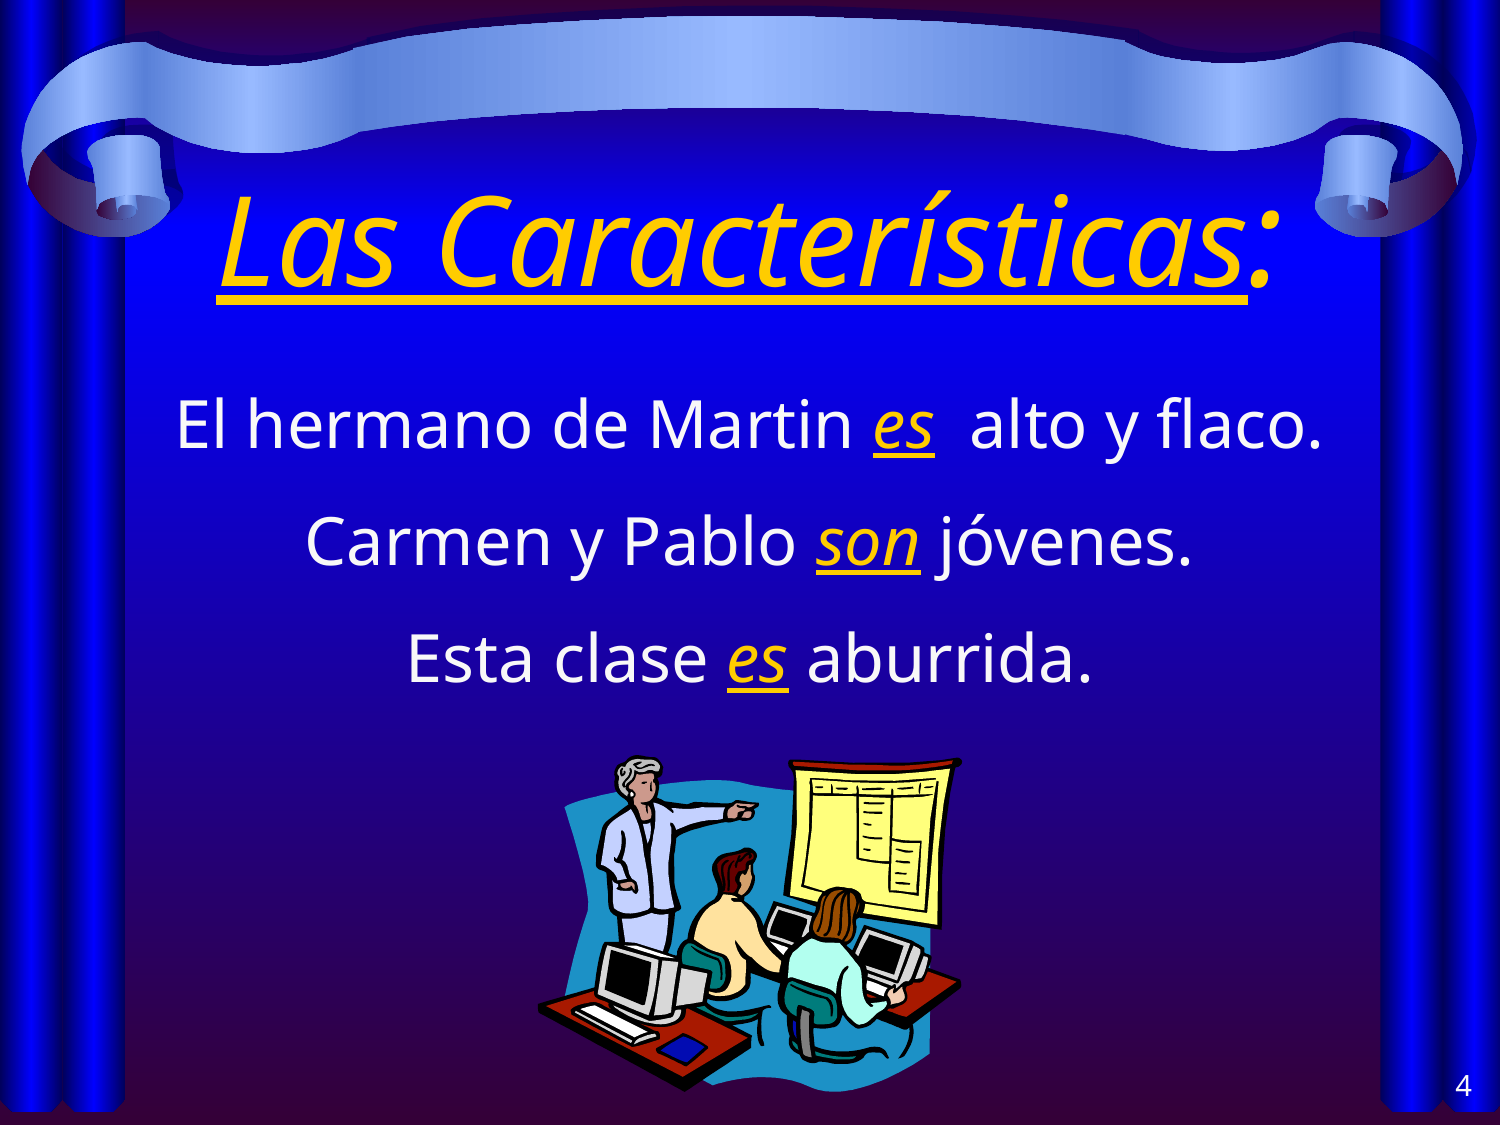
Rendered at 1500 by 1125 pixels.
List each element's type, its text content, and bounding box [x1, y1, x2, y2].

title Las Características: [112, 112, 1388, 300]
list El hermano de Martin es alto y flaco. Carmen y Pablo son jóvenes. Esta clase es aburrida. [112, 350, 1388, 738]
picture [537, 754, 963, 1095]
slide_number 4 [1187, 1050, 1500, 1125]
